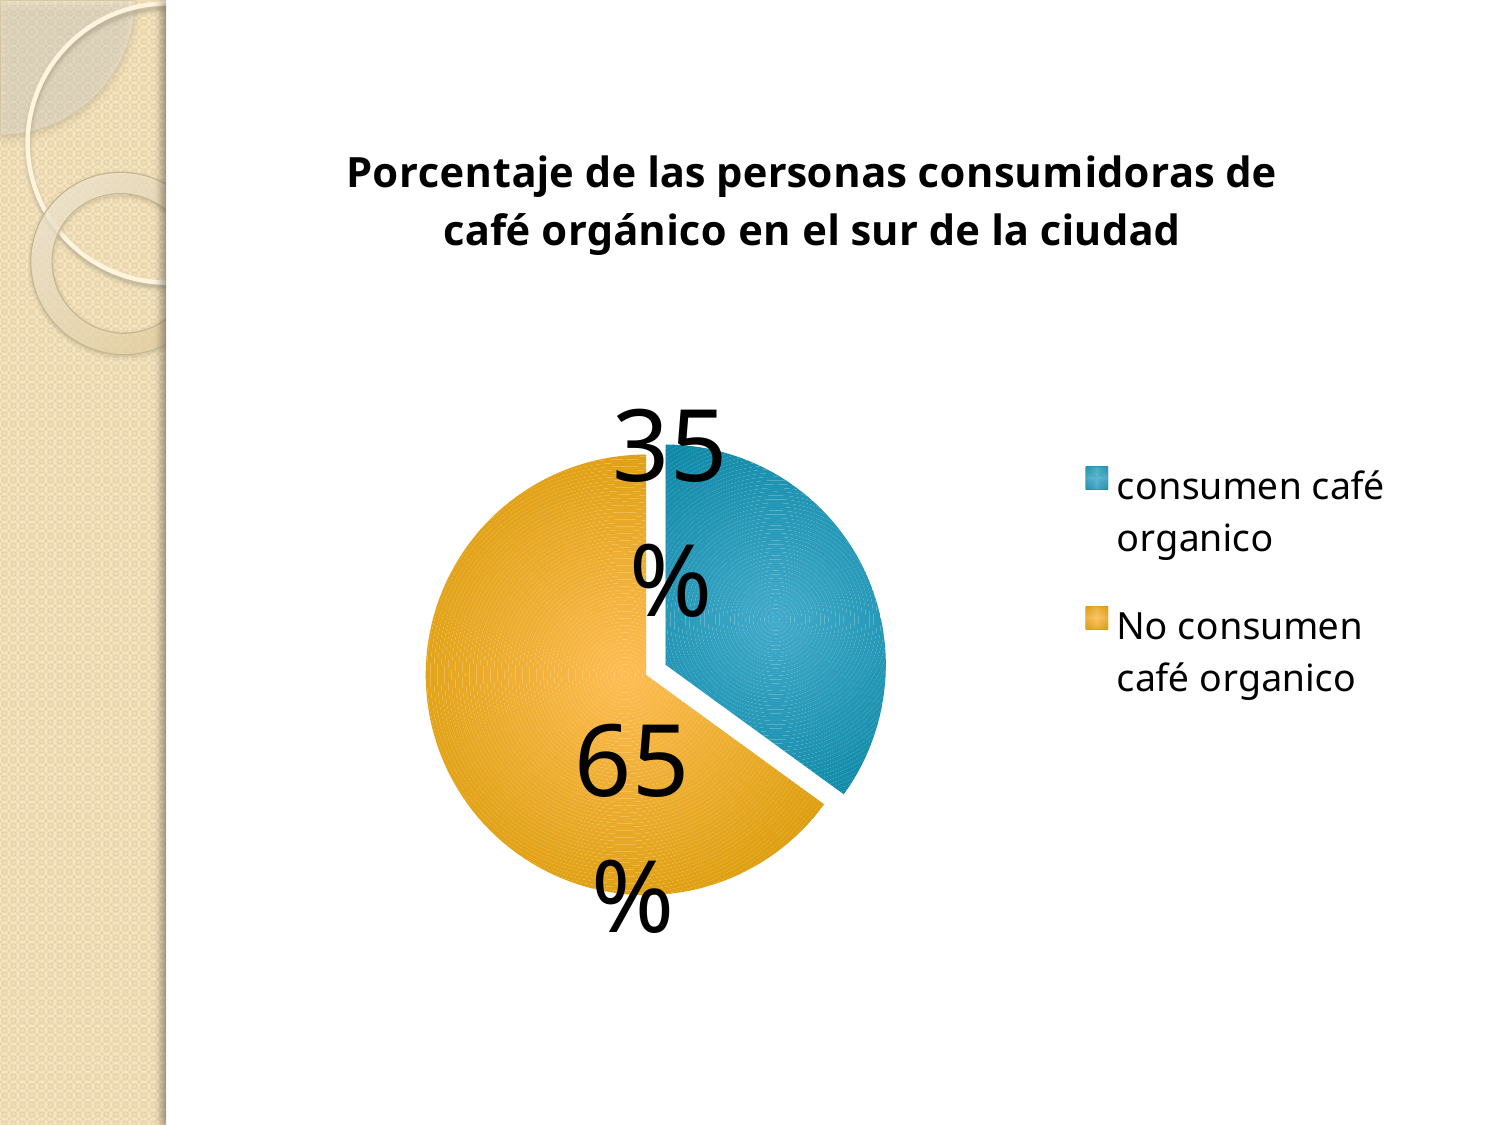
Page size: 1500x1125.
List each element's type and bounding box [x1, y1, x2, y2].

chart [206, 89, 1437, 1085]
